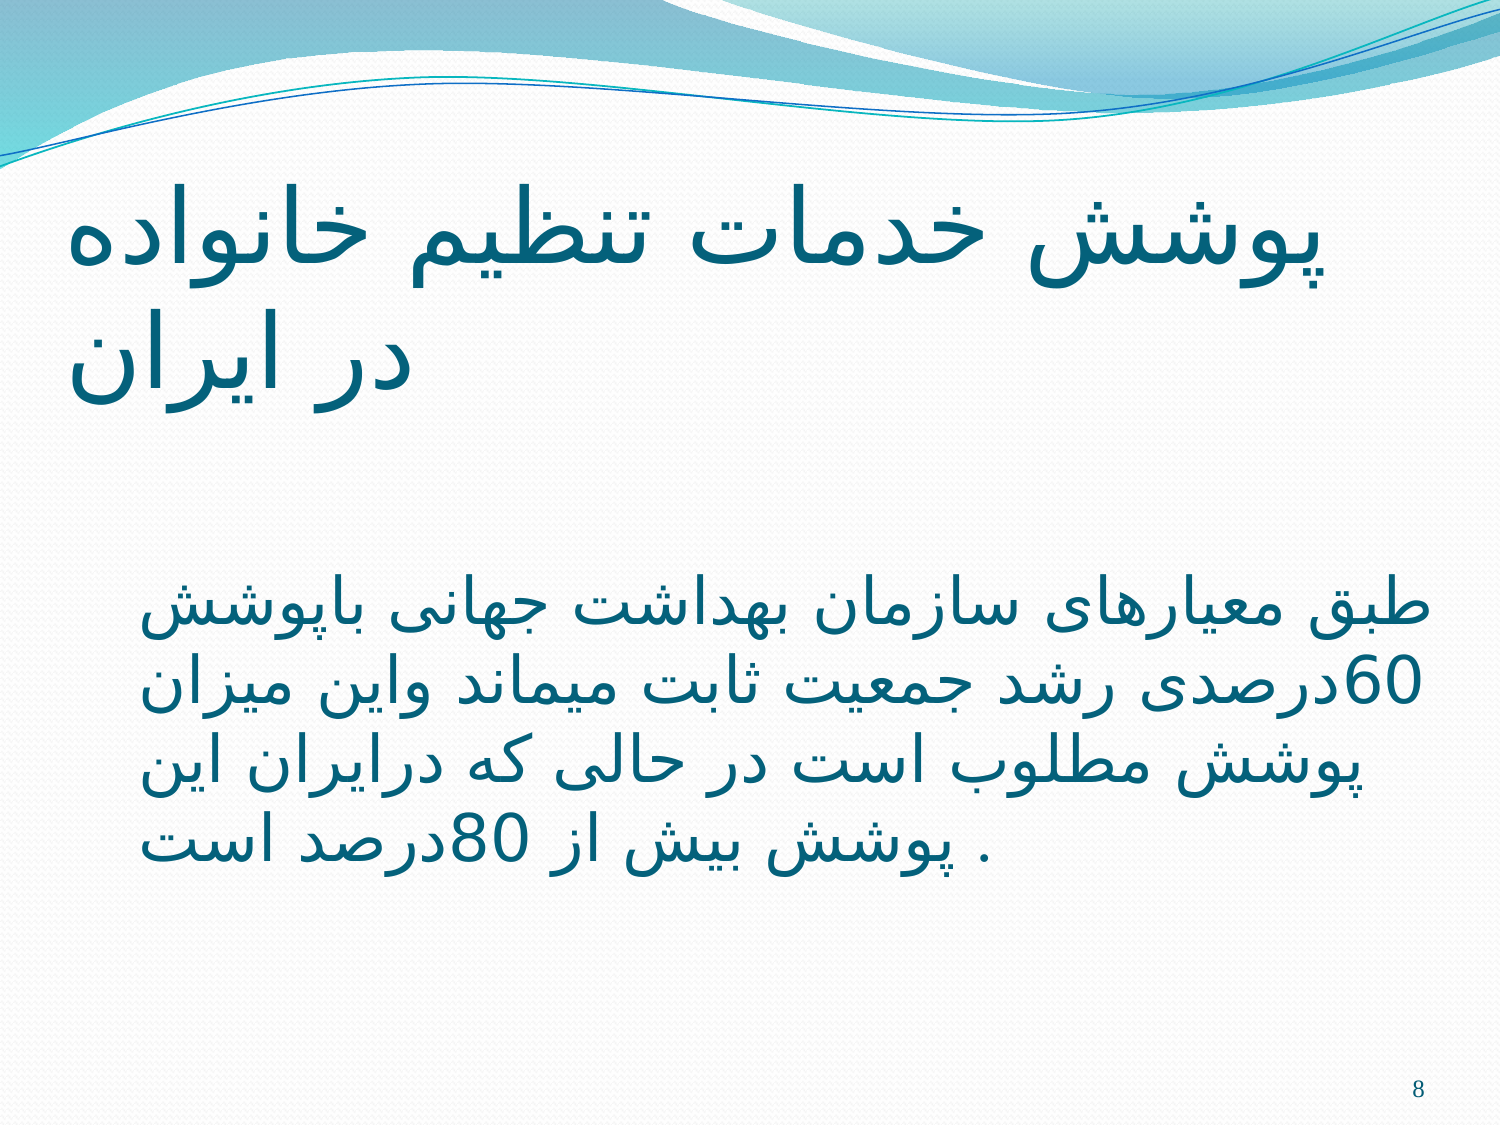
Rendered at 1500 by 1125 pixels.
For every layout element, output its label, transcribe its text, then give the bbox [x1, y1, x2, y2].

text_box طبق معیارهای سازمان بهداشت جهانی باپوشش 60درصدی رشد جمعیت ثابت میماند واین میزان پوشش مطلوب است در حالی که درایران این پوشش بیش از 80درصد است . [139, 543, 1474, 875]
slide_number 8 [1299, 1042, 1425, 1103]
title پوشش خدمات تنظیم خانواده در ایران [64, 0, 1448, 410]
